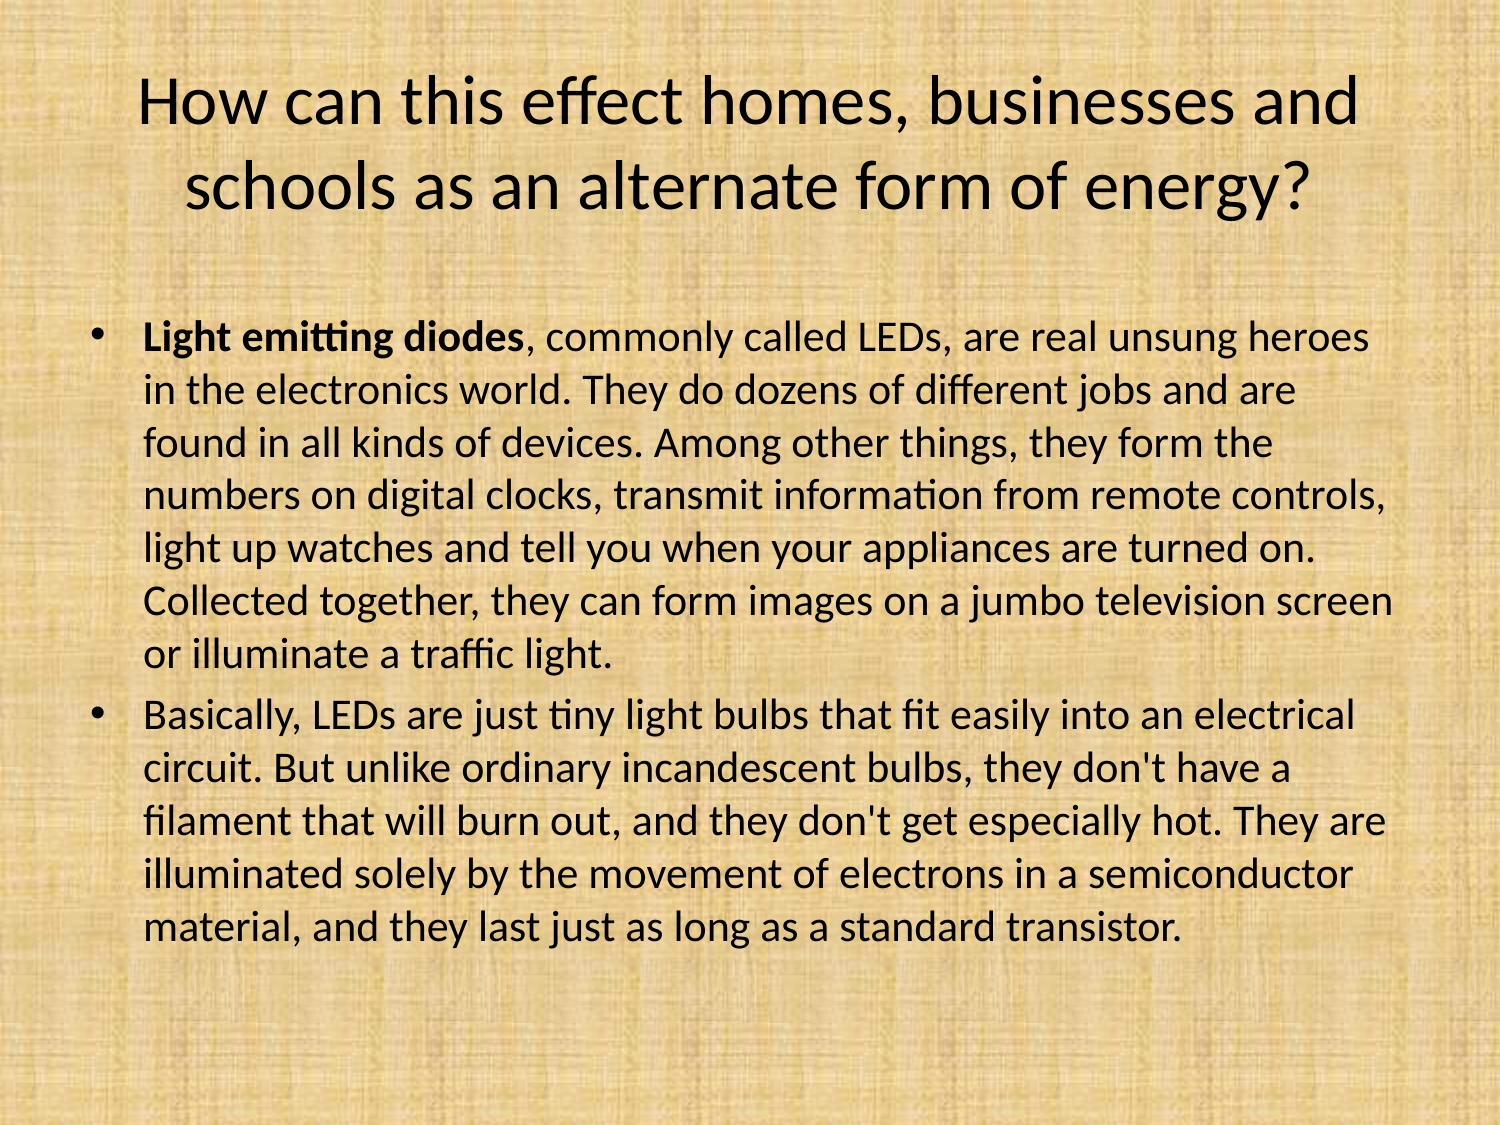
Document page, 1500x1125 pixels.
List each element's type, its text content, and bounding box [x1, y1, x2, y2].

picture [0, 0, 1500, 1125]
title How can this effect homes, businesses and schools as an alternate form of energy? [75, 45, 1425, 233]
list Light emitting diodes, commonly called LEDs, are real unsung heroes in the electronics world. They do dozens of different jobs and are found in all kinds of devices. Among other things, they form the numbers on digital clocks, transmit information from remote controls, light up watches and tell you when your appliances are turned on. Collected together, they can form images on a jumbo television screen or illuminate a traffic light. Basically, LEDs are just tiny light bulbs that fit easily into an electrical circuit. But unlike ordinary incandescent bulbs, they don't have a filament that will burn out, and they don't get especially hot. They are illuminated solely by the movement of electrons in a semiconductor material, and they last just as long as a standard transistor. [75, 299, 1425, 1005]
